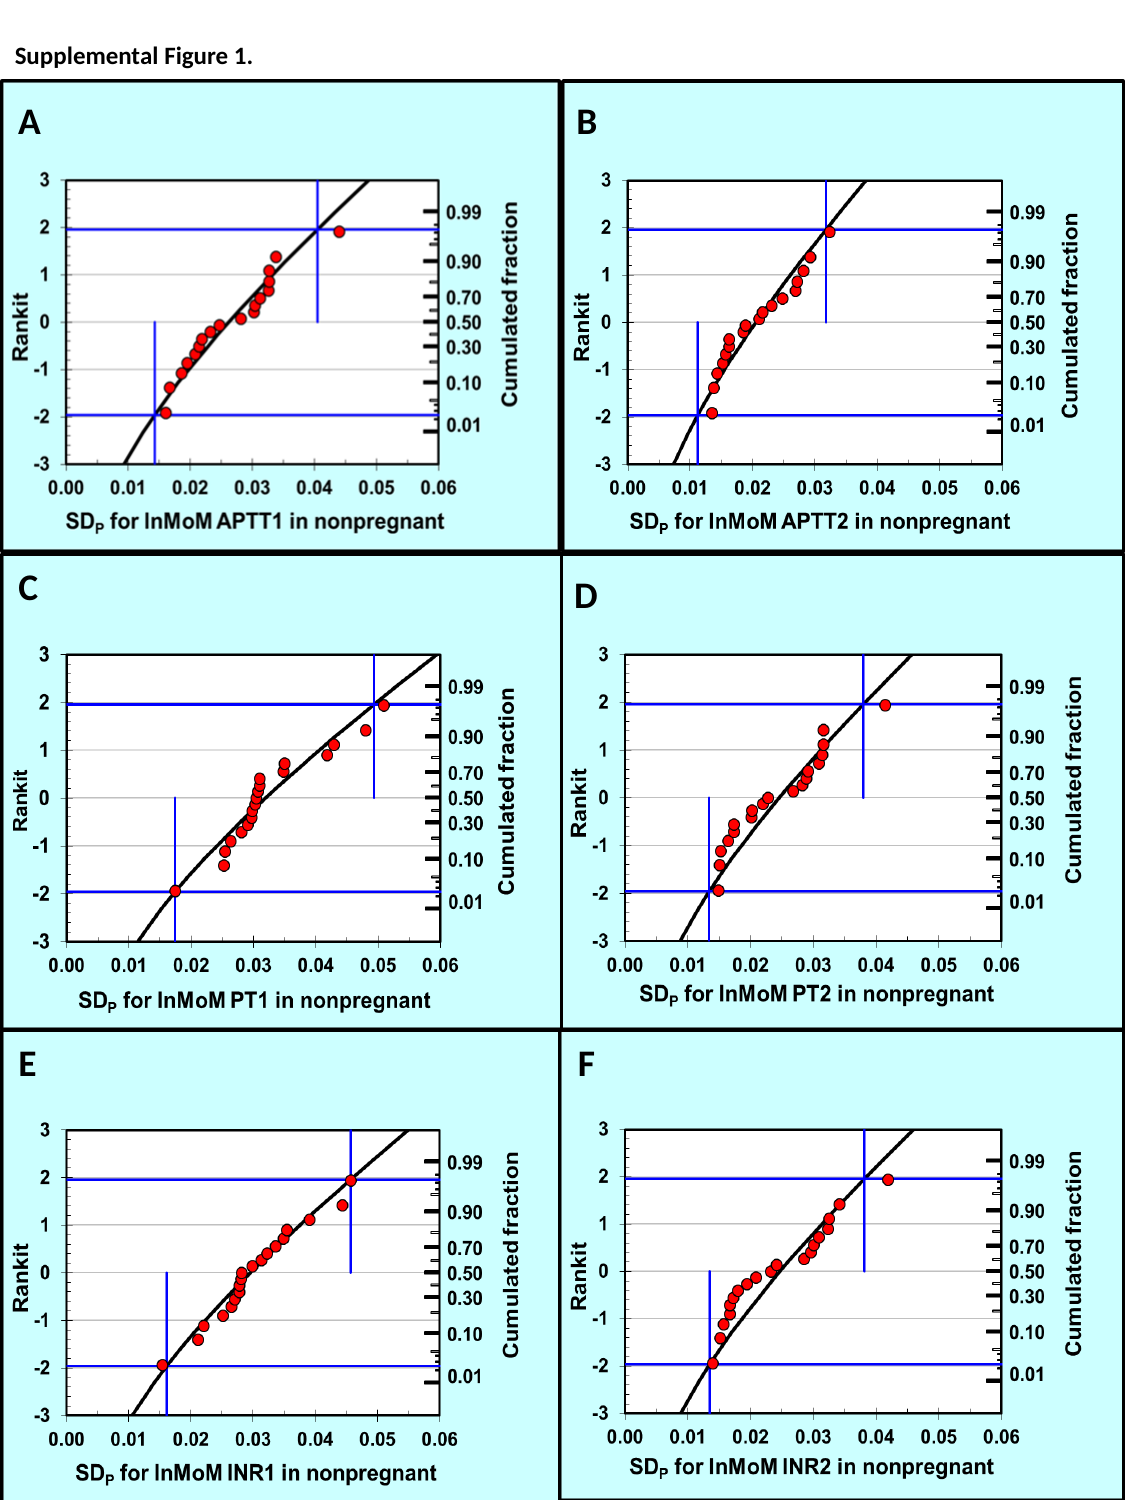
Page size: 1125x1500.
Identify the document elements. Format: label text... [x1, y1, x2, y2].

text_box Supplemental Figure 1. [0, 32, 1043, 77]
picture [0, 79, 1125, 1500]
